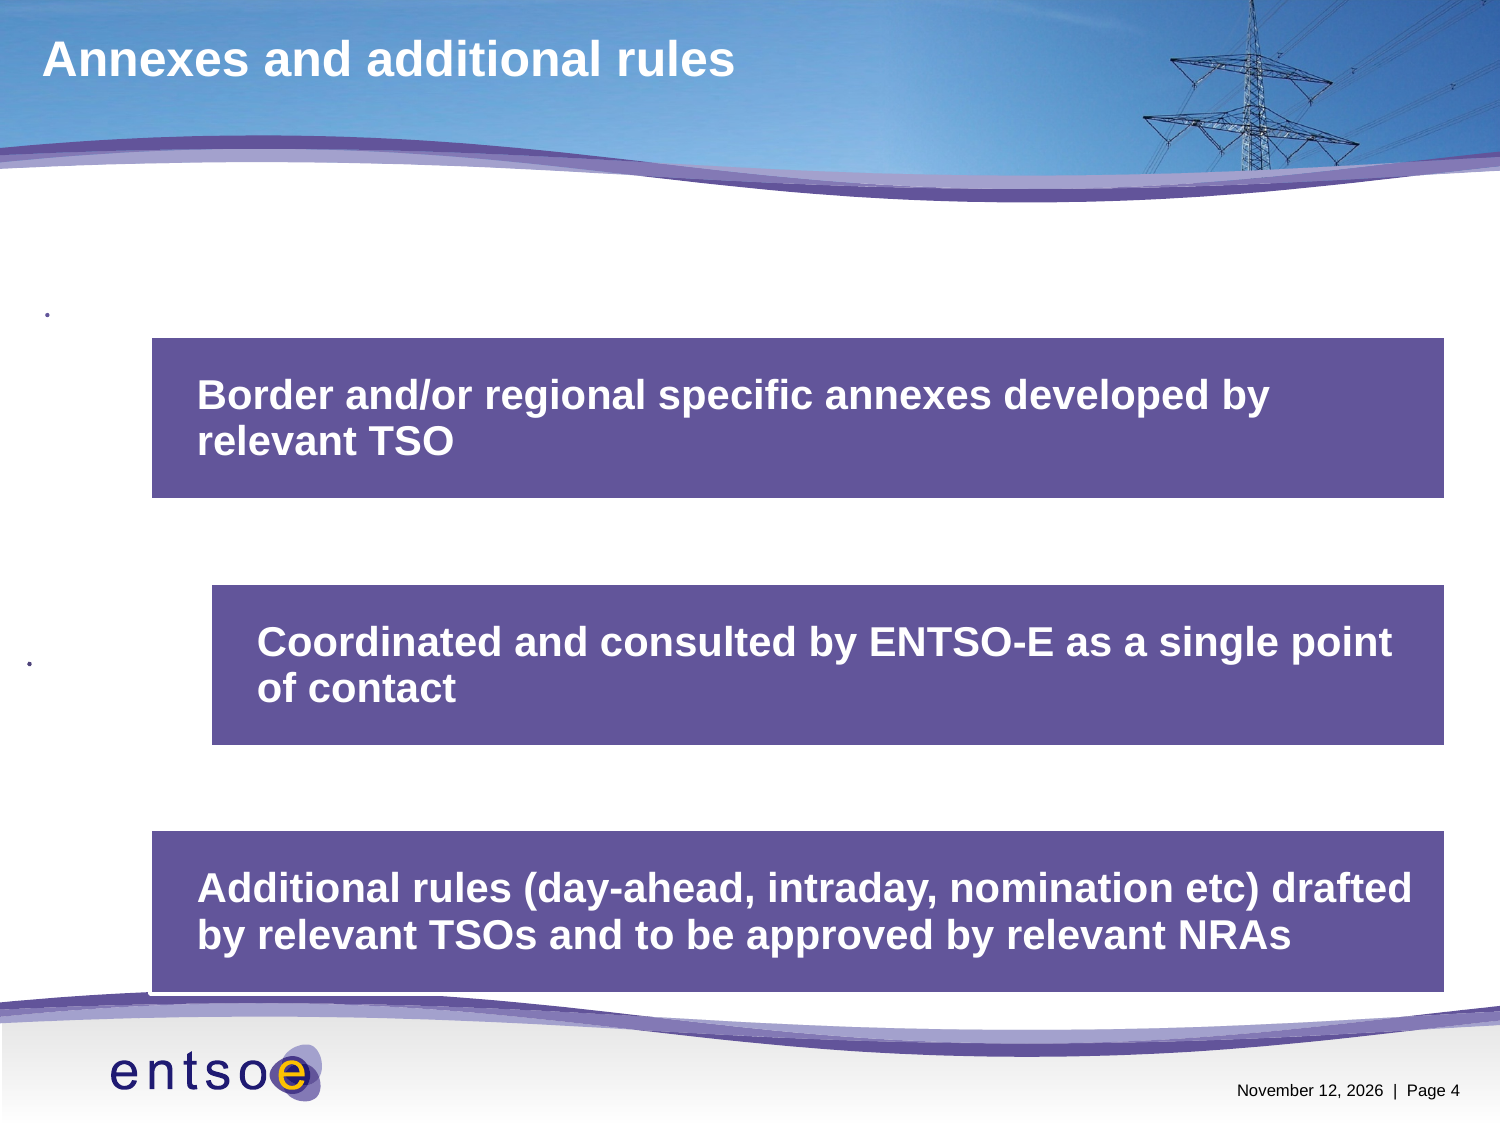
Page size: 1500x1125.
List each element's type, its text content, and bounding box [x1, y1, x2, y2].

title Annexes and additional rules [41, 26, 1487, 86]
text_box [24, 181, 1446, 1005]
picture [0, 0, 1500, 175]
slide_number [455, 1079, 1461, 1105]
